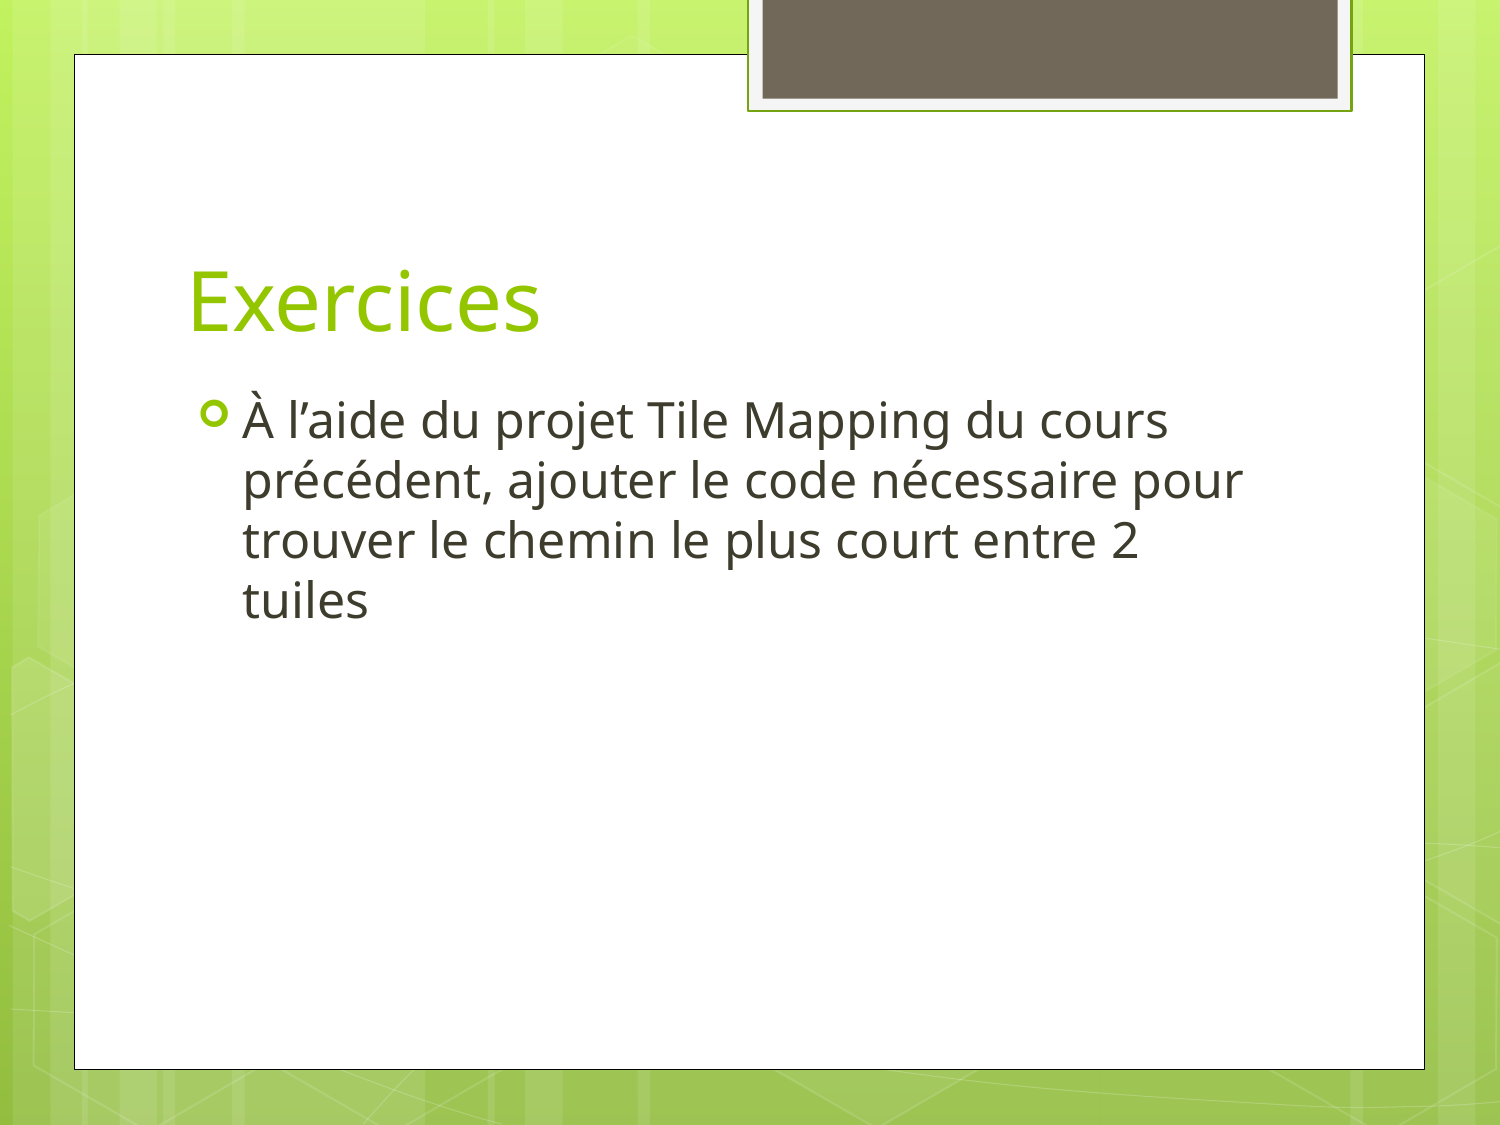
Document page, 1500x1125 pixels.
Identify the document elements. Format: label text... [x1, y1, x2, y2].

title Exercices [171, 168, 1324, 357]
list À l’aide du projet Tile Mapping du cours précédent, ajouter le code nécessaire pour trouver le chemin le plus court entre 2 tuiles [171, 381, 1283, 957]
